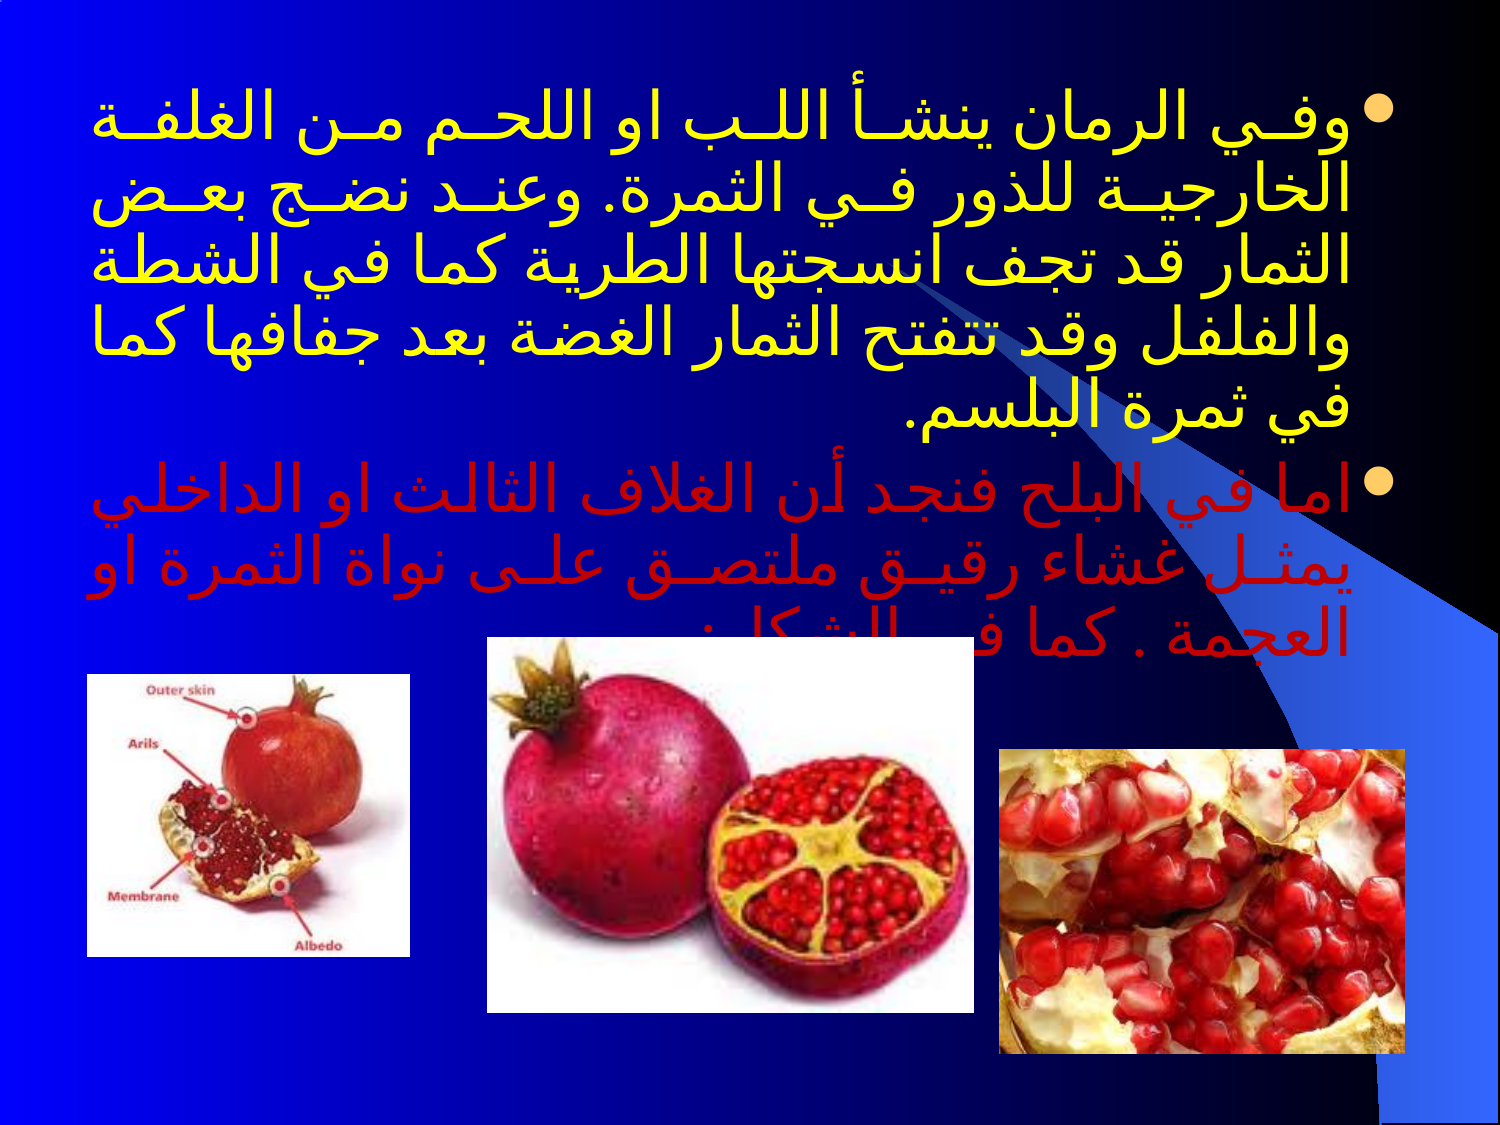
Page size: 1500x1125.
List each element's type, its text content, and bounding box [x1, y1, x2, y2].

picture [487, 637, 975, 1013]
picture [87, 674, 410, 957]
text_box وفي الرمان ينشأ اللب او اللحم من الغلفة الخارجية للذور في الثمرة. وعند نضج بعض الثمار قد تجف انسجتها الطرية كما في الشطة والفلفل وقد تتفتح الثمار الغضة بعد جفافها كما في ثمرة البلسم. اما في البلح فنجد أن الغلاف الثالث او الداخلي يمثل غشاء رقيق ملتصق على نواة الثمرة او العجمة . كما في الشكل: [74, 74, 1425, 679]
picture [999, 749, 1405, 1054]
